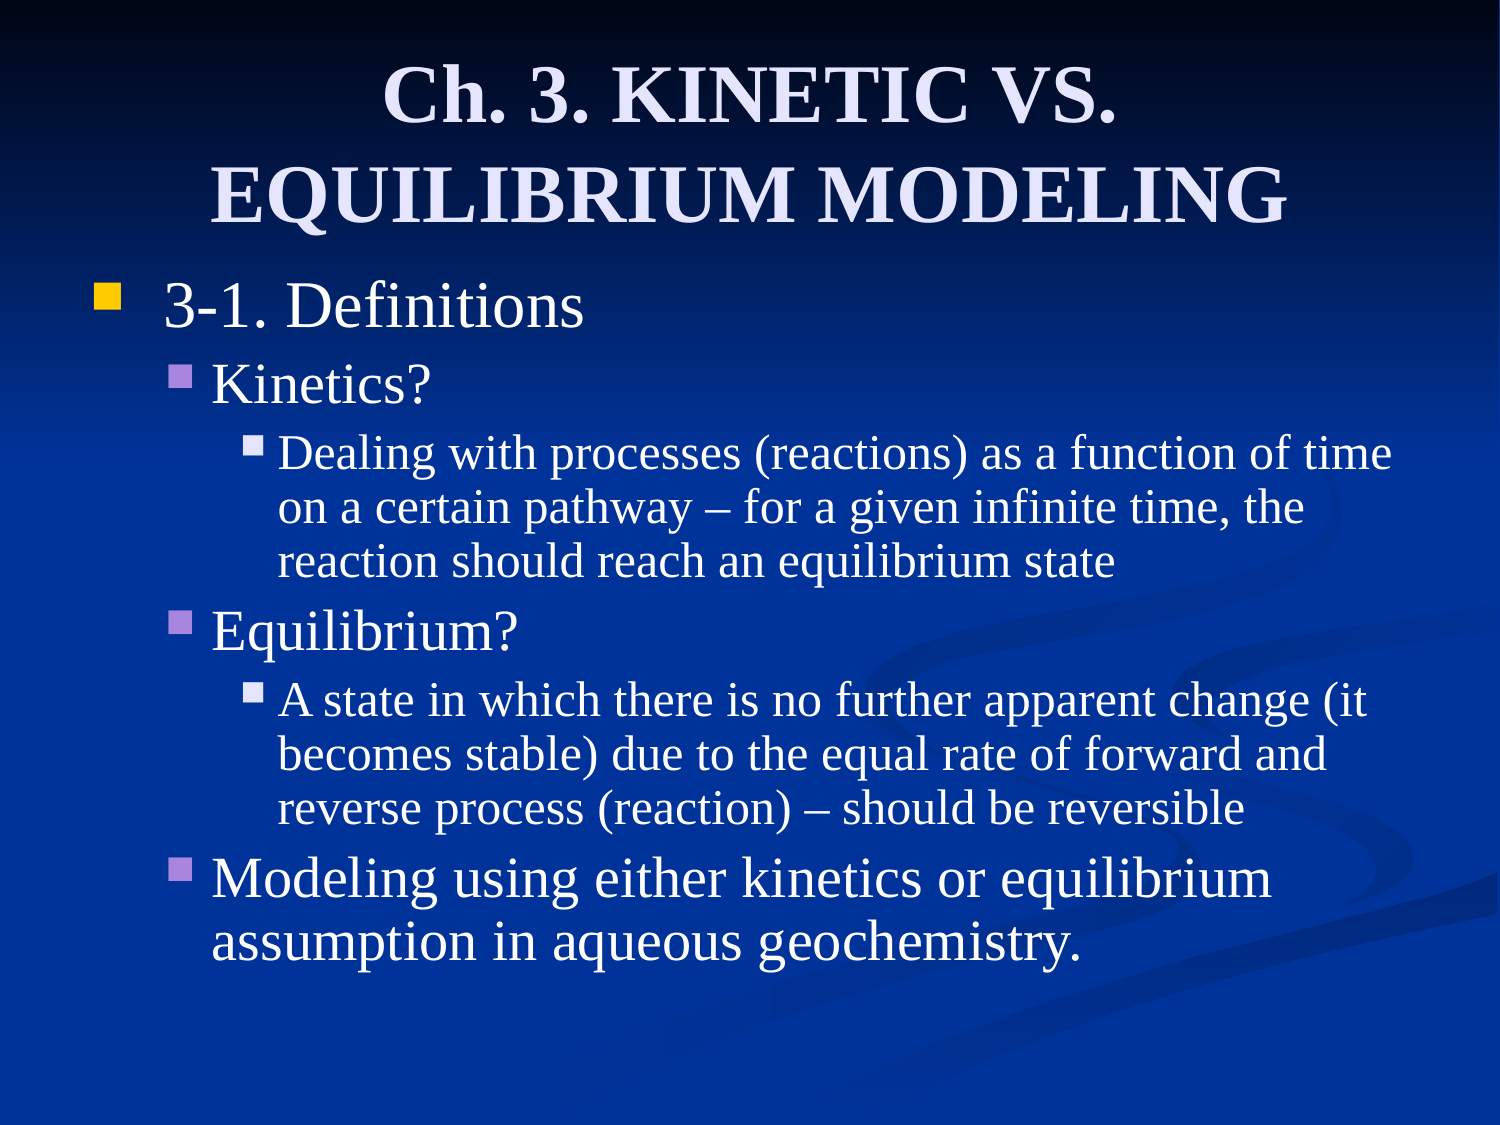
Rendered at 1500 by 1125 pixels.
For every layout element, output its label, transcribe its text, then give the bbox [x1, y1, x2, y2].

title Ch. 3. KINETIC VS. EQUILIBRIUM MODELING [74, 44, 1426, 233]
list 3-1. Definitions Kinetics? Dealing with processes (reactions) as a function of time on a certain pathway – for a given infinite time, the reaction should reach an equilibrium state Equilibrium? A state in which there is no further apparent change (it becomes stable) due to the equal rate of forward and reverse process (reaction) – should be reversible Modeling using either kinetics or equilibrium assumption in aqueous geochemistry. [74, 262, 1426, 1006]
